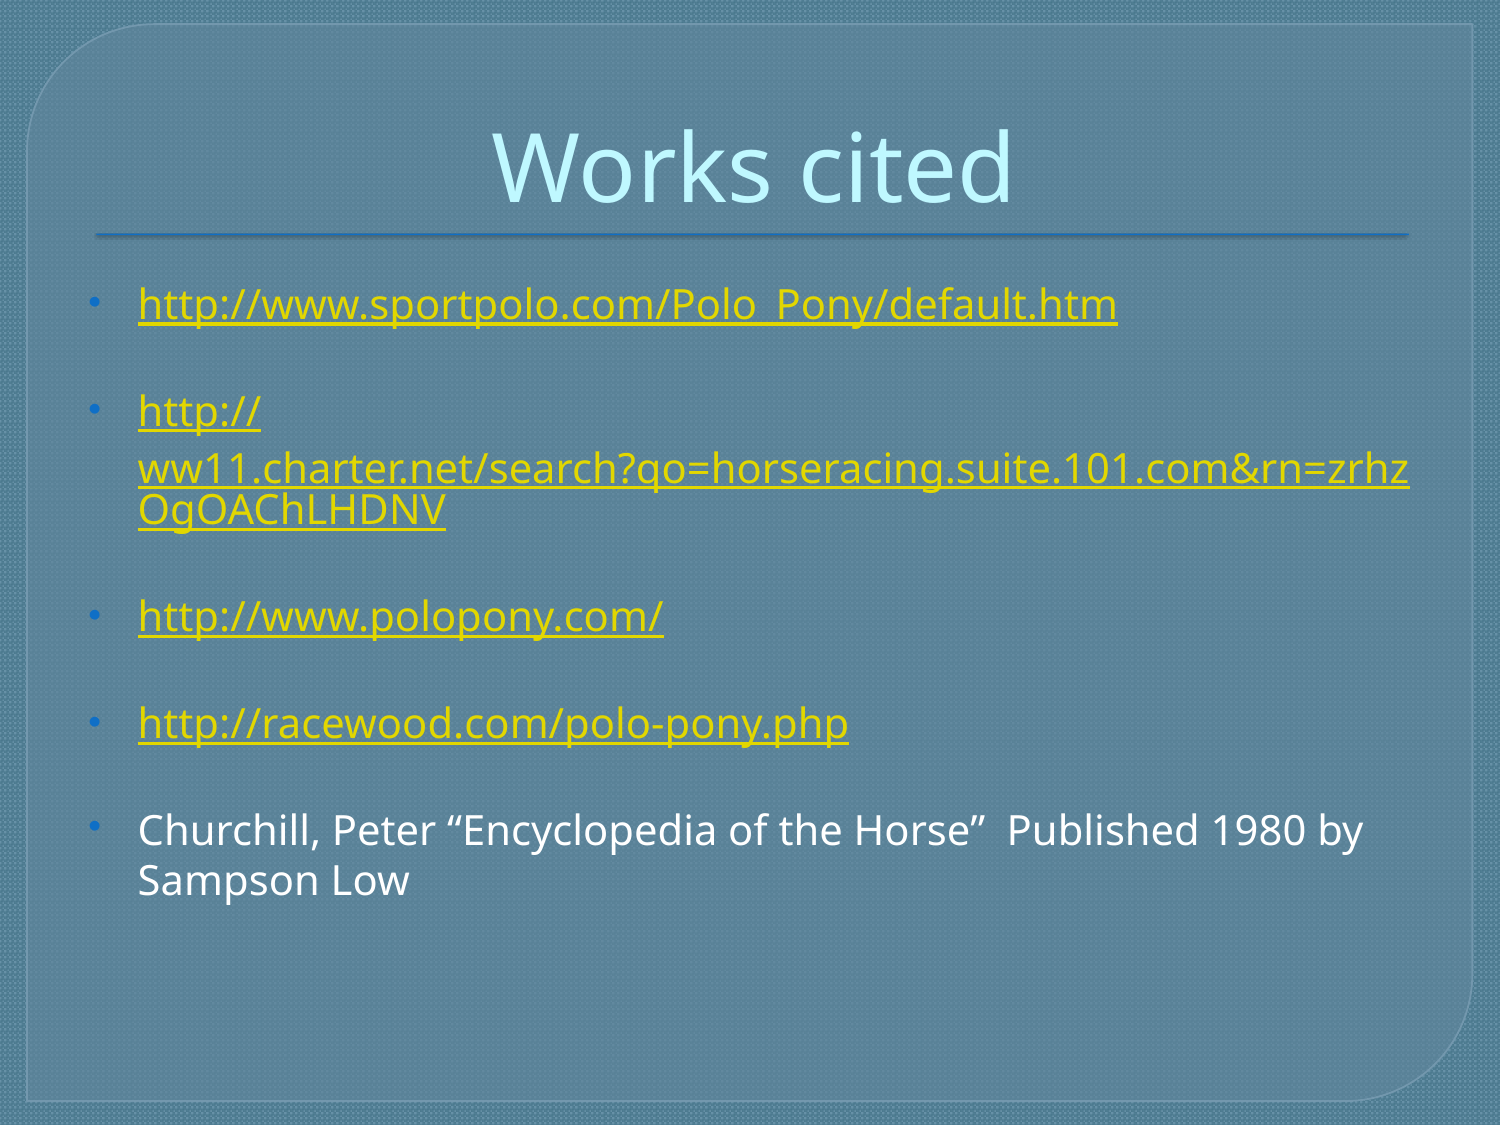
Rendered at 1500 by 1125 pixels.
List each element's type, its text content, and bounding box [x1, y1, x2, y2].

list http://www.sportpolo.com/Polo_Pony/default.htm http://ww11.charter.net/search?qo=horseracing.suite.101.com&rn=zrhzOgOAChLHDNV http://www.polopony.com/ http://racewood.com/polo-pony.php Churchill, Peter “Encyclopedia of the Horse” Published 1980 by Sampson Low [75, 270, 1425, 1013]
title Works cited [75, 41, 1425, 230]
